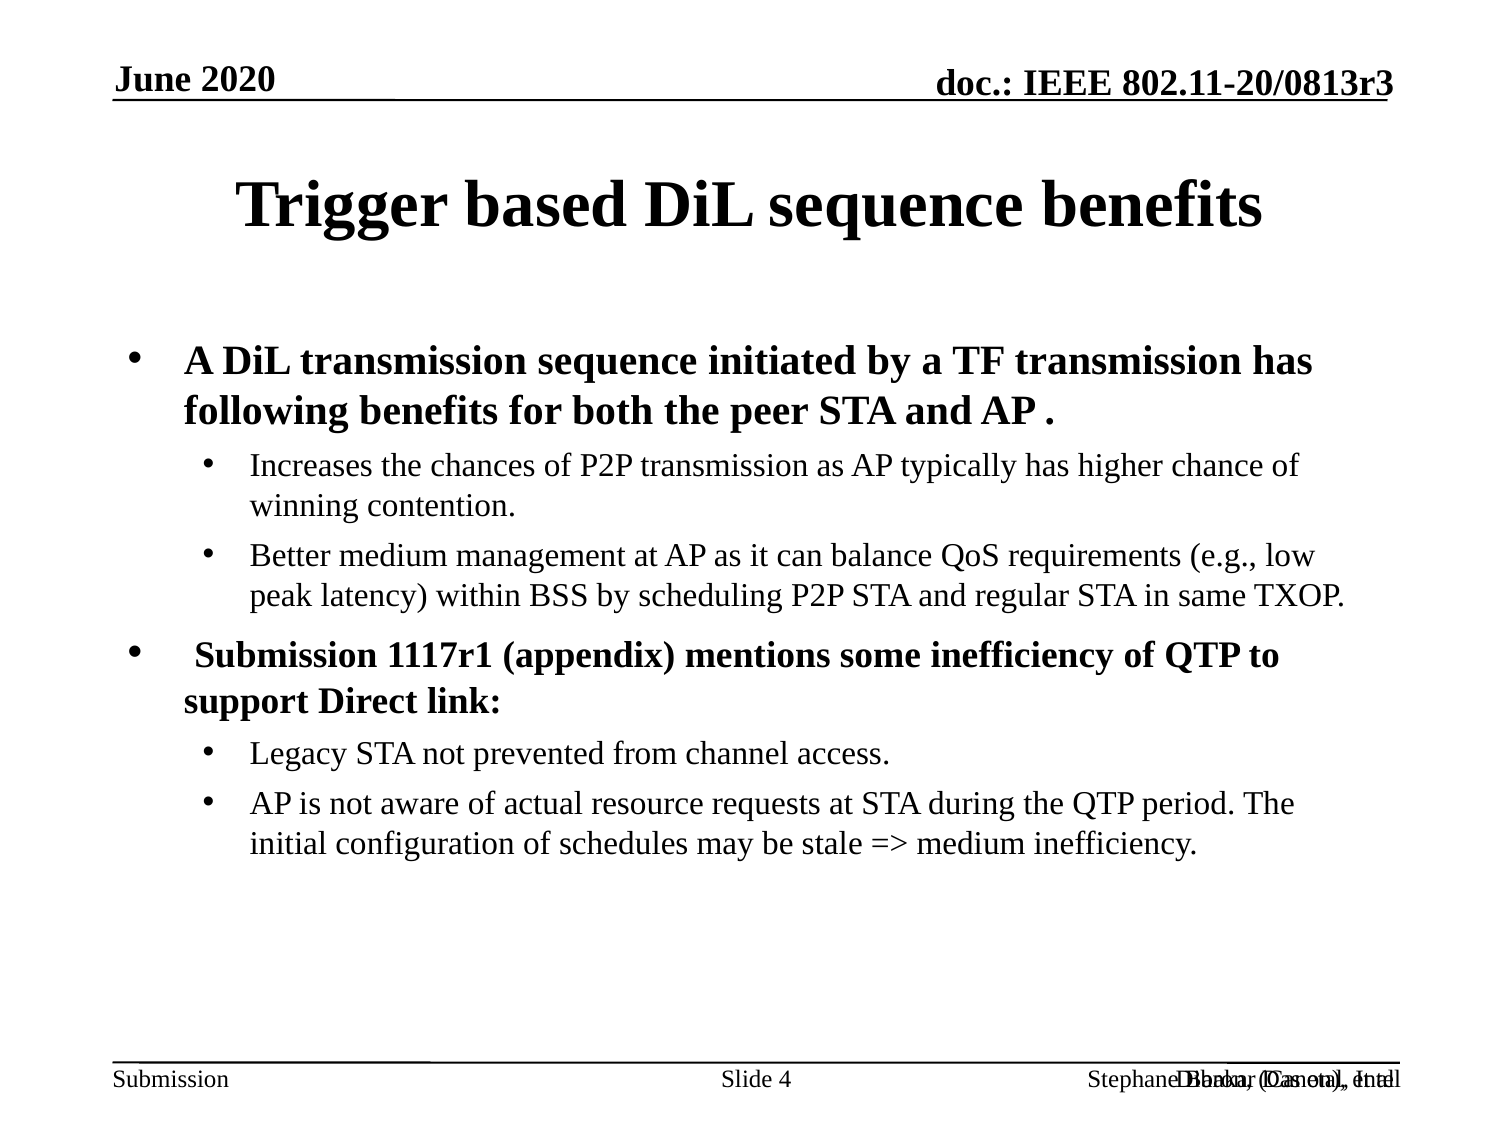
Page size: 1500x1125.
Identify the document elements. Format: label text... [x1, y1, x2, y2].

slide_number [114, 54, 423, 100]
footer Stephane Baron, (Canon), et al [878, 1061, 1402, 1093]
slide_number Slide 4 [712, 1061, 800, 1123]
list A DiL transmission sequence initiated by a TF transmission has following benefits for both the peer STA and AP . Increases the chances of P2P transmission as AP typically has higher chance of winning contention. Better medium management at AP as it can balance QoS requirements (e.g., low peak latency) within BSS by scheduling P2P STA and regular STA in same TXOP. Submission 1117r1 (appendix) mentions some inefficiency of QTP to support Direct link: Legacy STA not prevented from channel access. AP is not aware of actual resource requests at STA during the QTP period. The initial configuration of schedules may be stale => medium inefficiency. [112, 324, 1388, 1000]
title Trigger based DiL sequence benefits [112, 112, 1388, 288]
